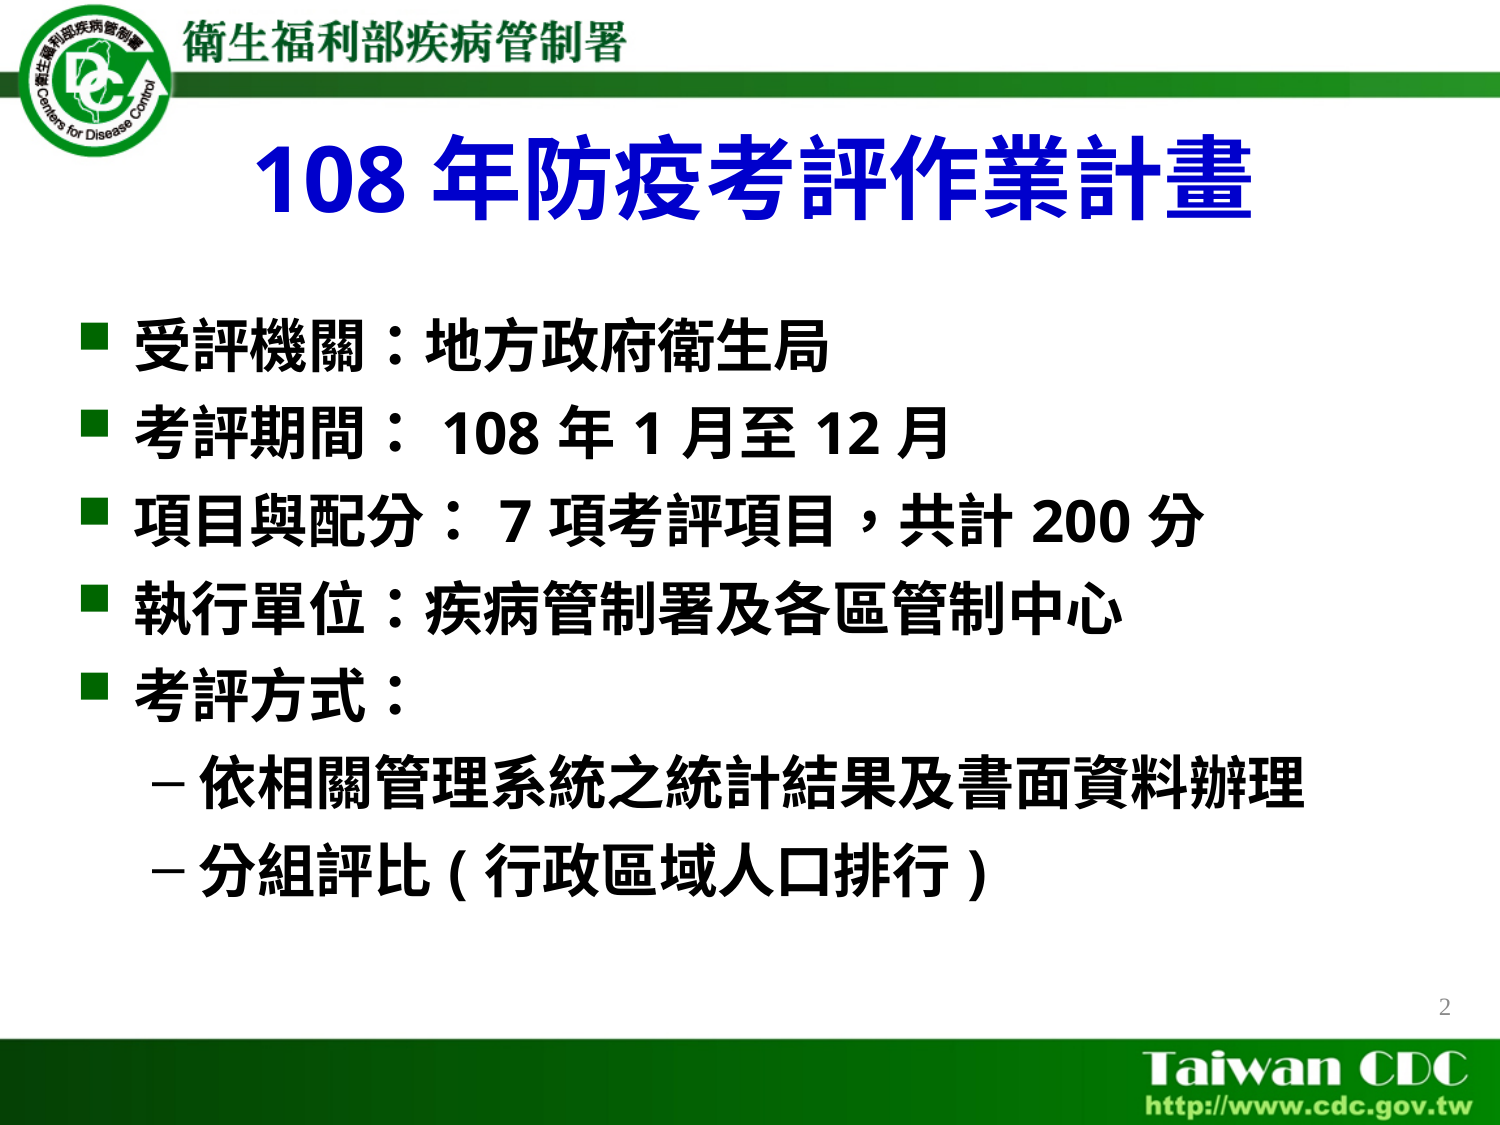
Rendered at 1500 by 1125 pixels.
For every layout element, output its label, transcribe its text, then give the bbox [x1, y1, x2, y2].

text_box 受評機關：地方政府衛生局 考評期間：108年1月至12月 項目與配分：7項考評項目，共計200分 執行單位：疾病管制署及各區管制中心 考評方式： 依相關管理系統之統計結果及書面資料辦理 分組評比(行政區域人口排行) [62, 314, 1438, 1087]
slide_number 2 [1116, 975, 1467, 1036]
picture [0, 0, 1500, 1125]
text_box 108年防疫考評作業計畫 [3, 113, 1500, 302]
